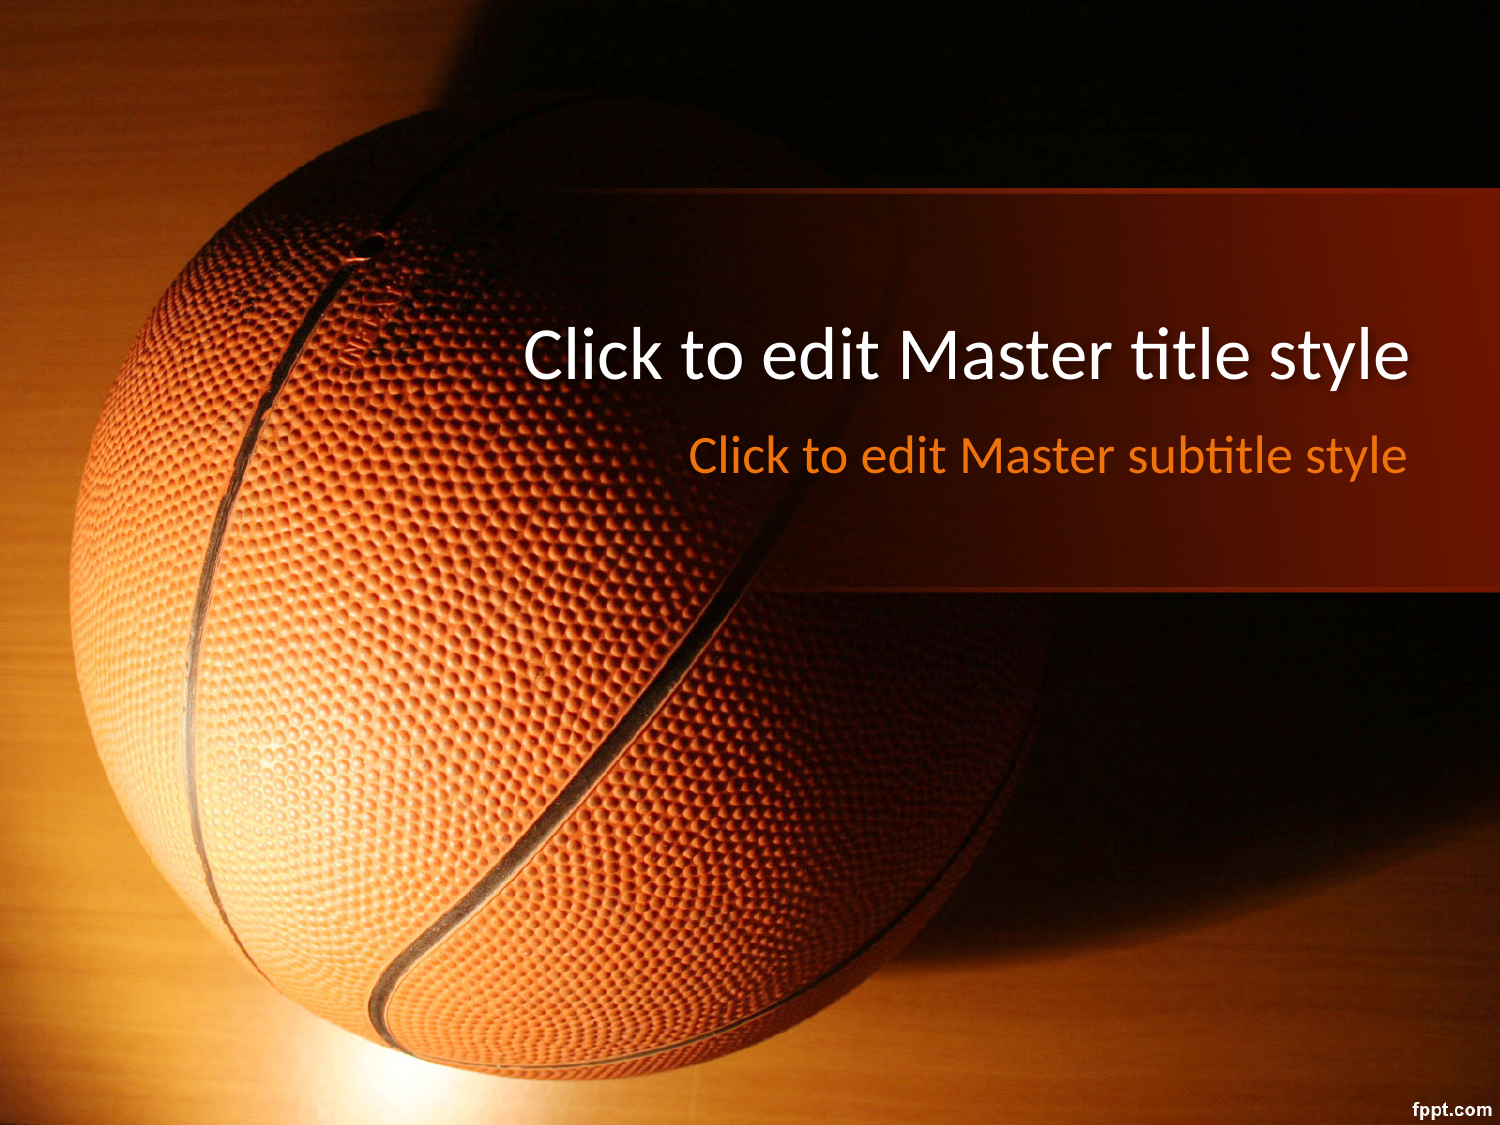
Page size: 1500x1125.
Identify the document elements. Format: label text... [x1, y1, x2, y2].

picture [0, 0, 1500, 1125]
title Click to edit Master title style [424, 286, 1427, 413]
subtitle Click to edit Master subtitle style [374, 412, 1425, 513]
